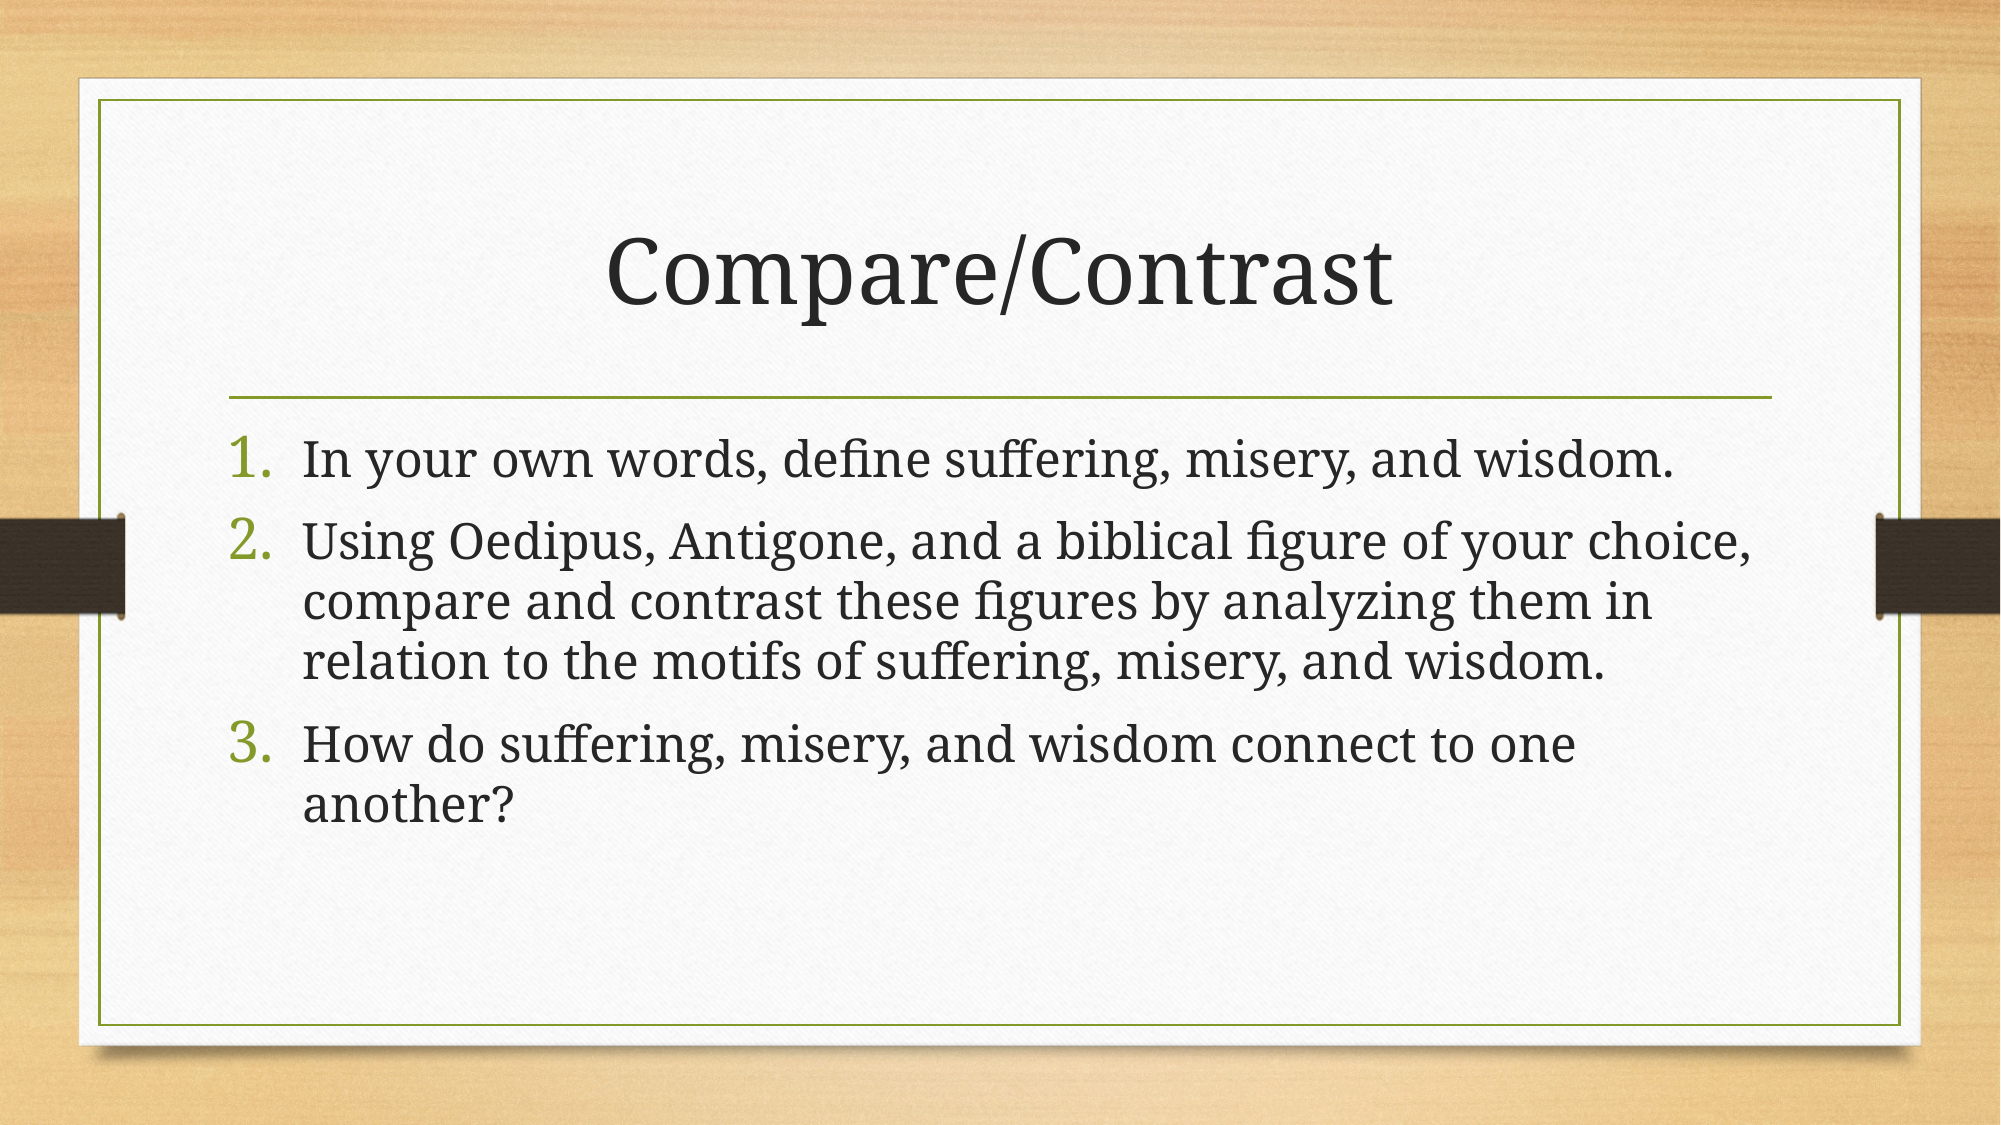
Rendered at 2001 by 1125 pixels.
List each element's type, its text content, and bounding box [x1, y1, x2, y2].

title Compare/Contrast [212, 161, 1788, 375]
picture [0, 0, 2001, 1125]
list In your own words, define suffering, misery, and wisdom. Using Oedipus, Antigone, and a biblical figure of your choice, compare and contrast these figures by analyzing them in relation to the motifs of suffering, misery, and wisdom. How do suffering, misery, and wisdom connect to one another? [212, 419, 1788, 964]
